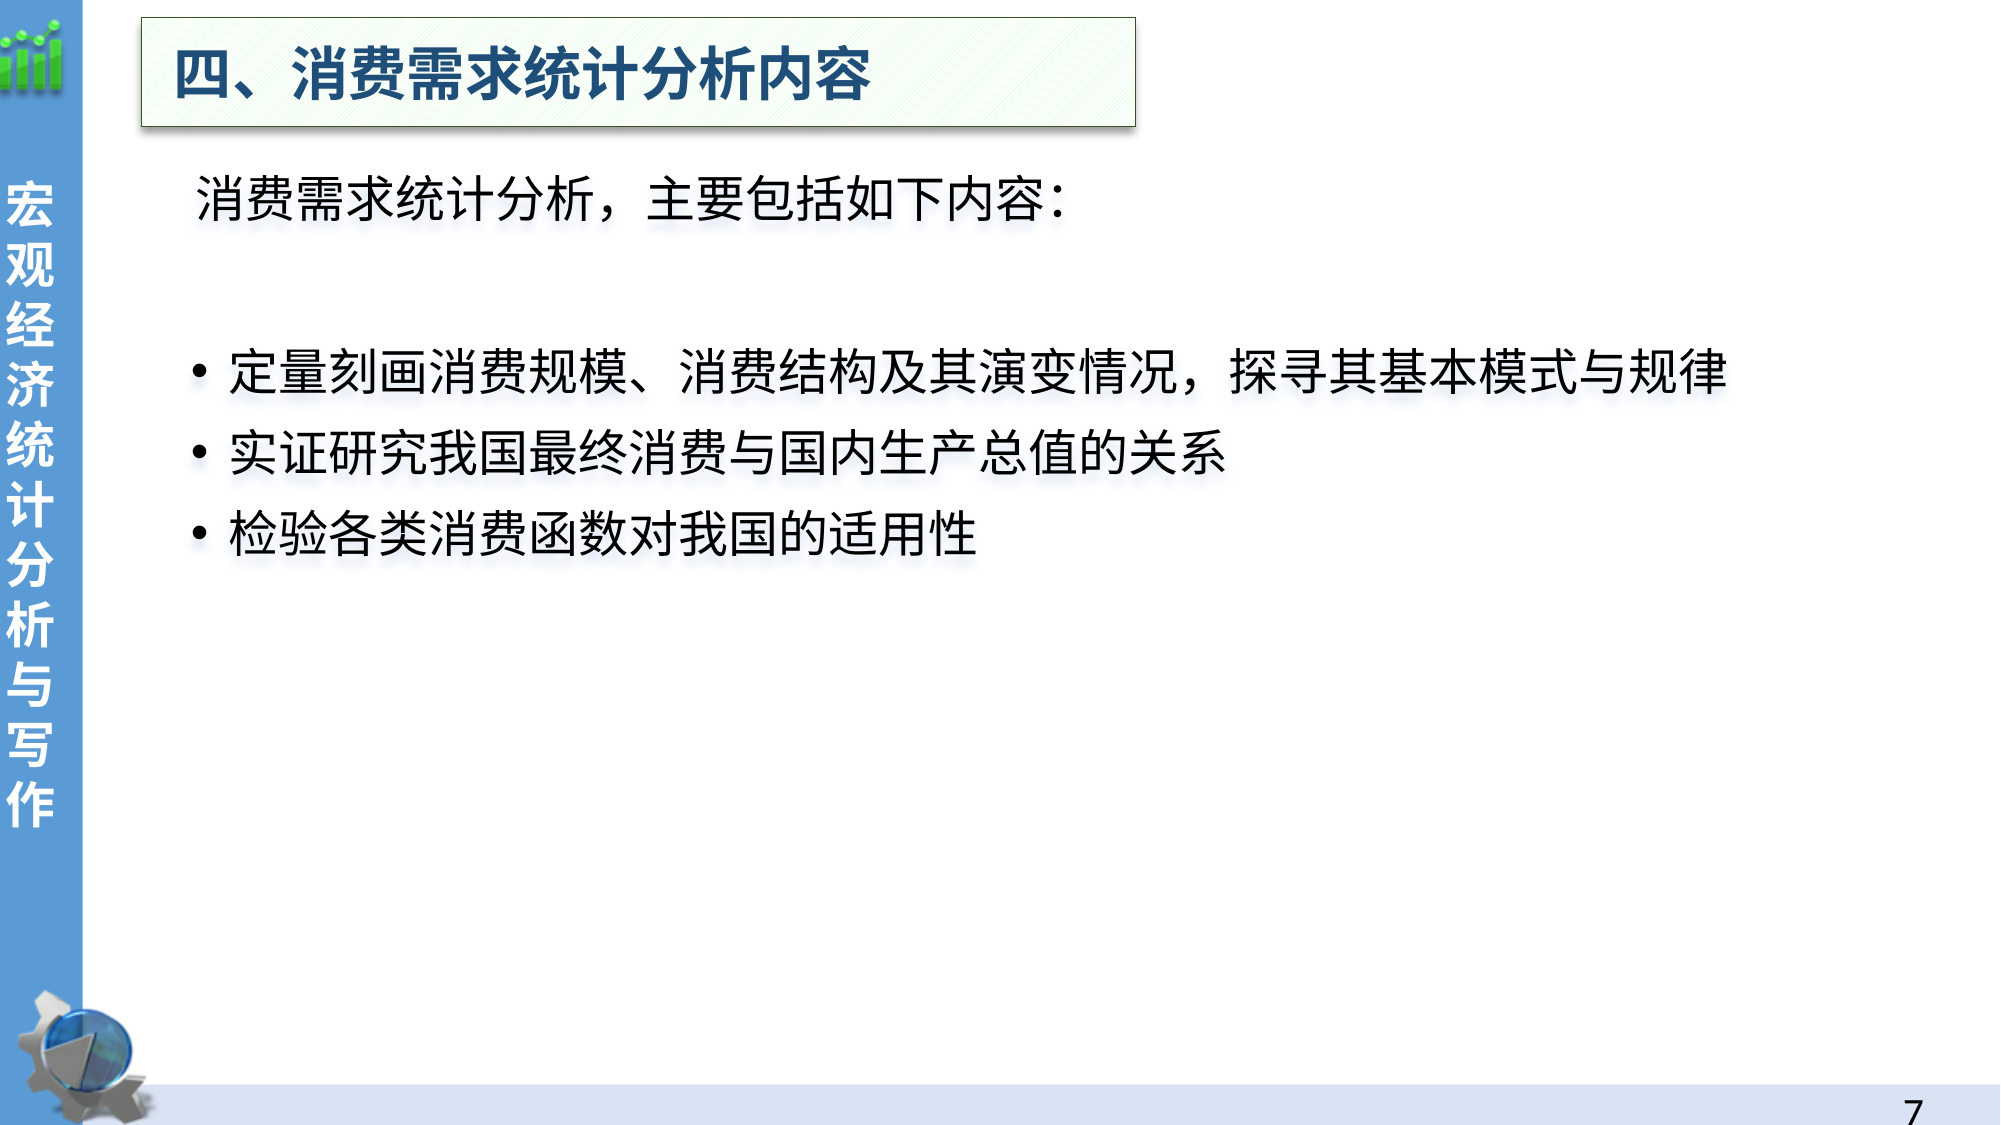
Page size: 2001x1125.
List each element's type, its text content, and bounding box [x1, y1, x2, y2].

text_box 四、消费需求统计分析内容 [141, 17, 1136, 127]
slide_number 6 [1786, 1085, 1940, 1125]
list 消费需求统计分析，主要包括如下内容： 定量刻画消费规模、消费结构及其演变情况，探寻其基本模式与规律 实证研究我国最终消费与国内生产总值的关系 检验各类消费函数对我国的适用性 [100, 149, 1969, 955]
picture [0, 0, 2001, 1125]
